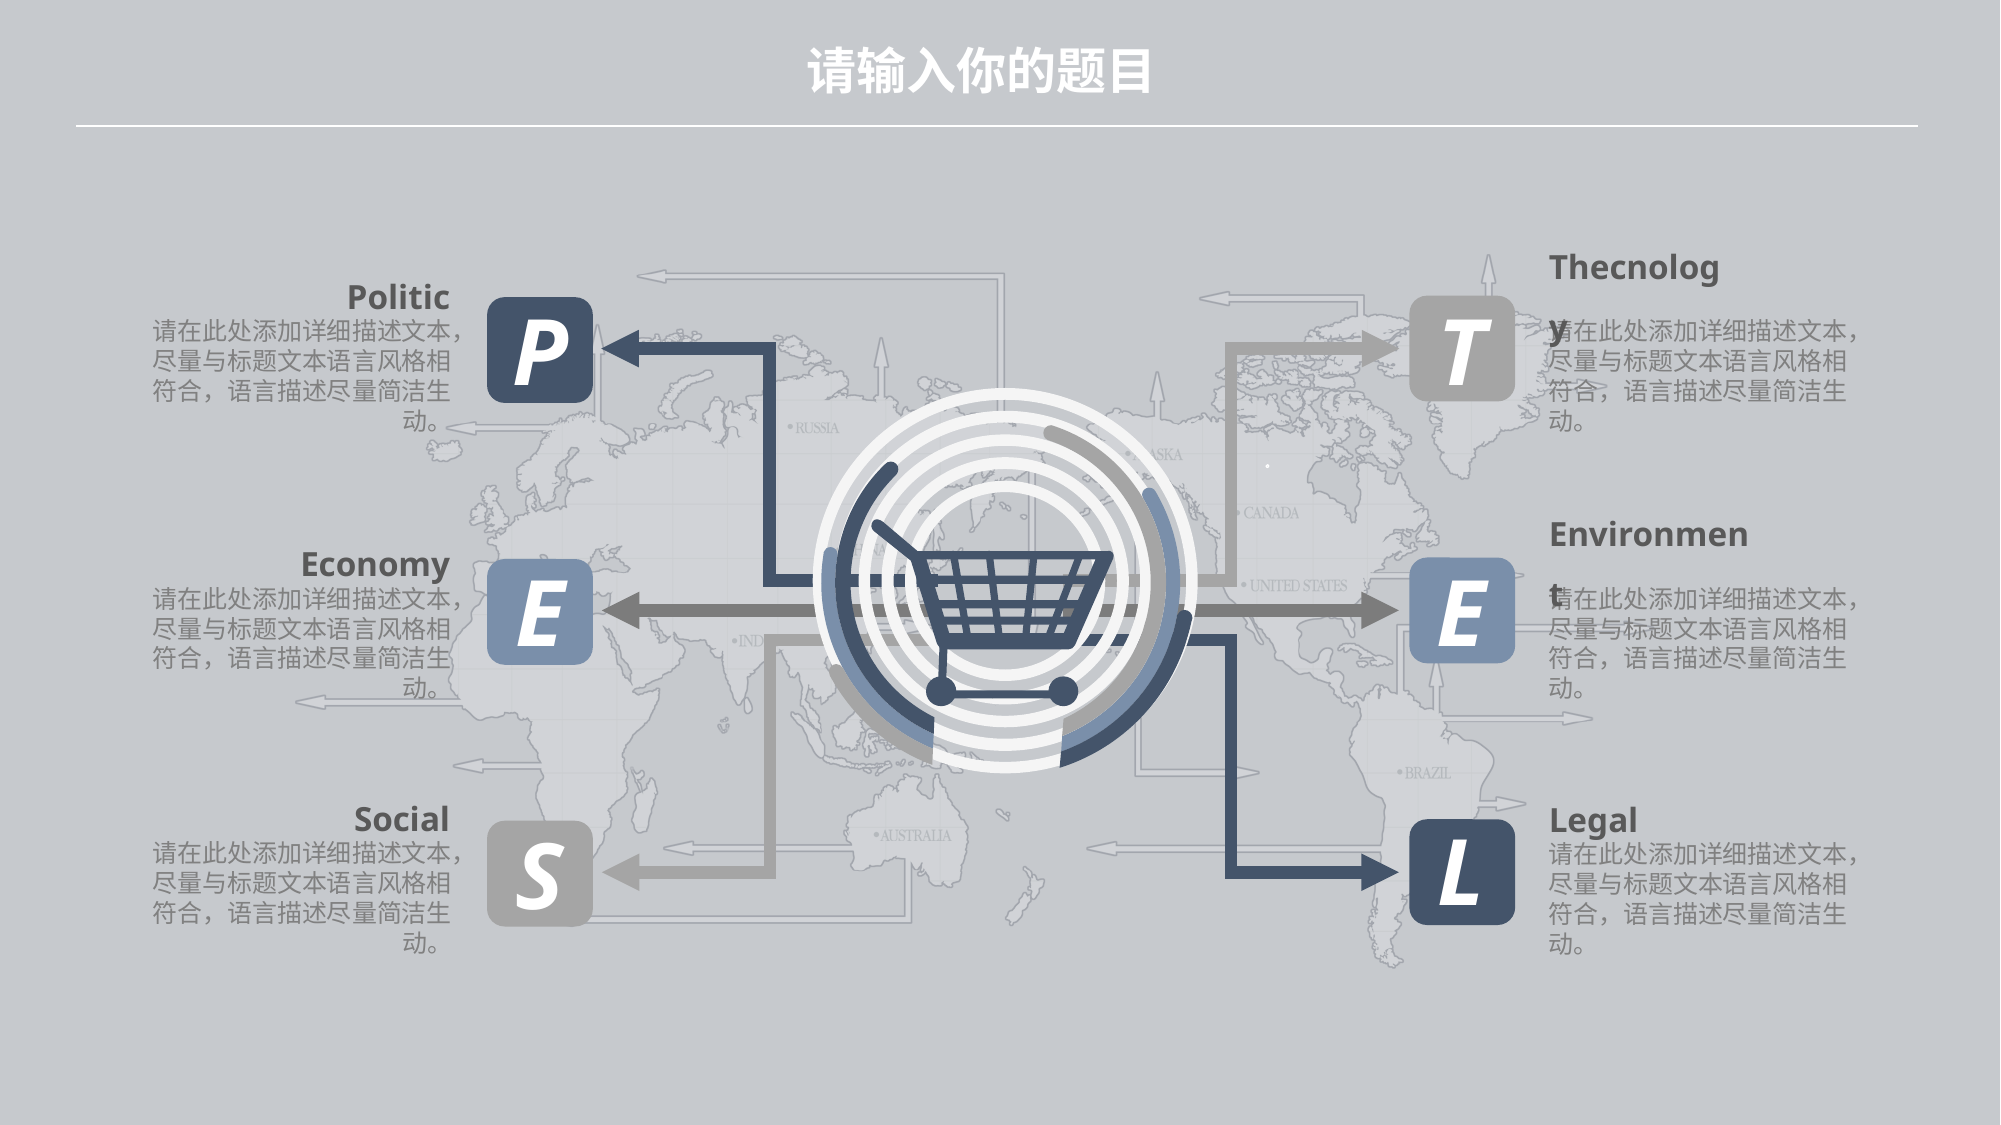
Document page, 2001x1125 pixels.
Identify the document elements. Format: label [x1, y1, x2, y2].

text_box [601, 640, 938, 873]
text_box [1533, 771, 1854, 961]
text_box [812, 387, 1198, 774]
text_box [1062, 640, 1399, 873]
text_box [870, 517, 1115, 707]
text_box [146, 251, 466, 437]
text_box [1409, 819, 1516, 926]
text_box [601, 348, 939, 581]
text_box [146, 518, 466, 705]
text_box [1533, 247, 1854, 437]
text_box [487, 558, 593, 665]
text_box [1409, 295, 1516, 403]
text_box [1533, 515, 1854, 705]
text_box [487, 820, 593, 927]
text_box [1409, 557, 1516, 664]
text_box [1062, 348, 1400, 581]
text_box [146, 770, 466, 960]
text_box [487, 297, 593, 403]
